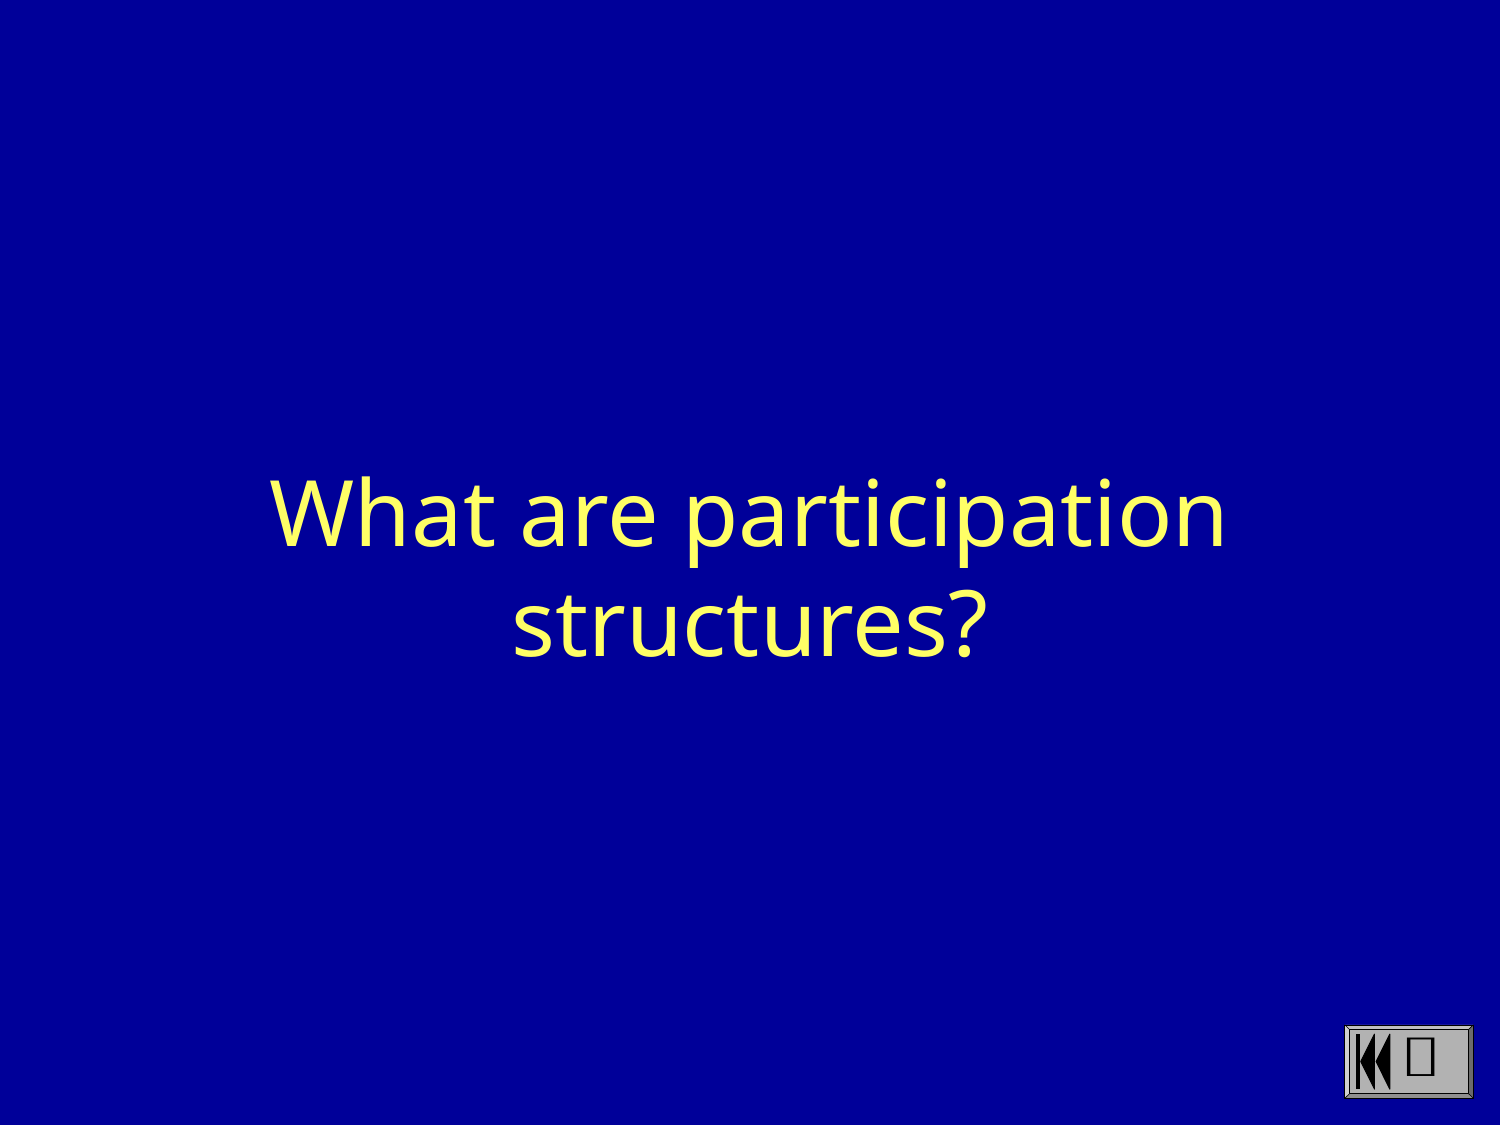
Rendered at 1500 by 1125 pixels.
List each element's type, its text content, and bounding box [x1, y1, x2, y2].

title What are participation structures? [112, 99, 1388, 1031]
picture [1344, 1024, 1476, 1101]
